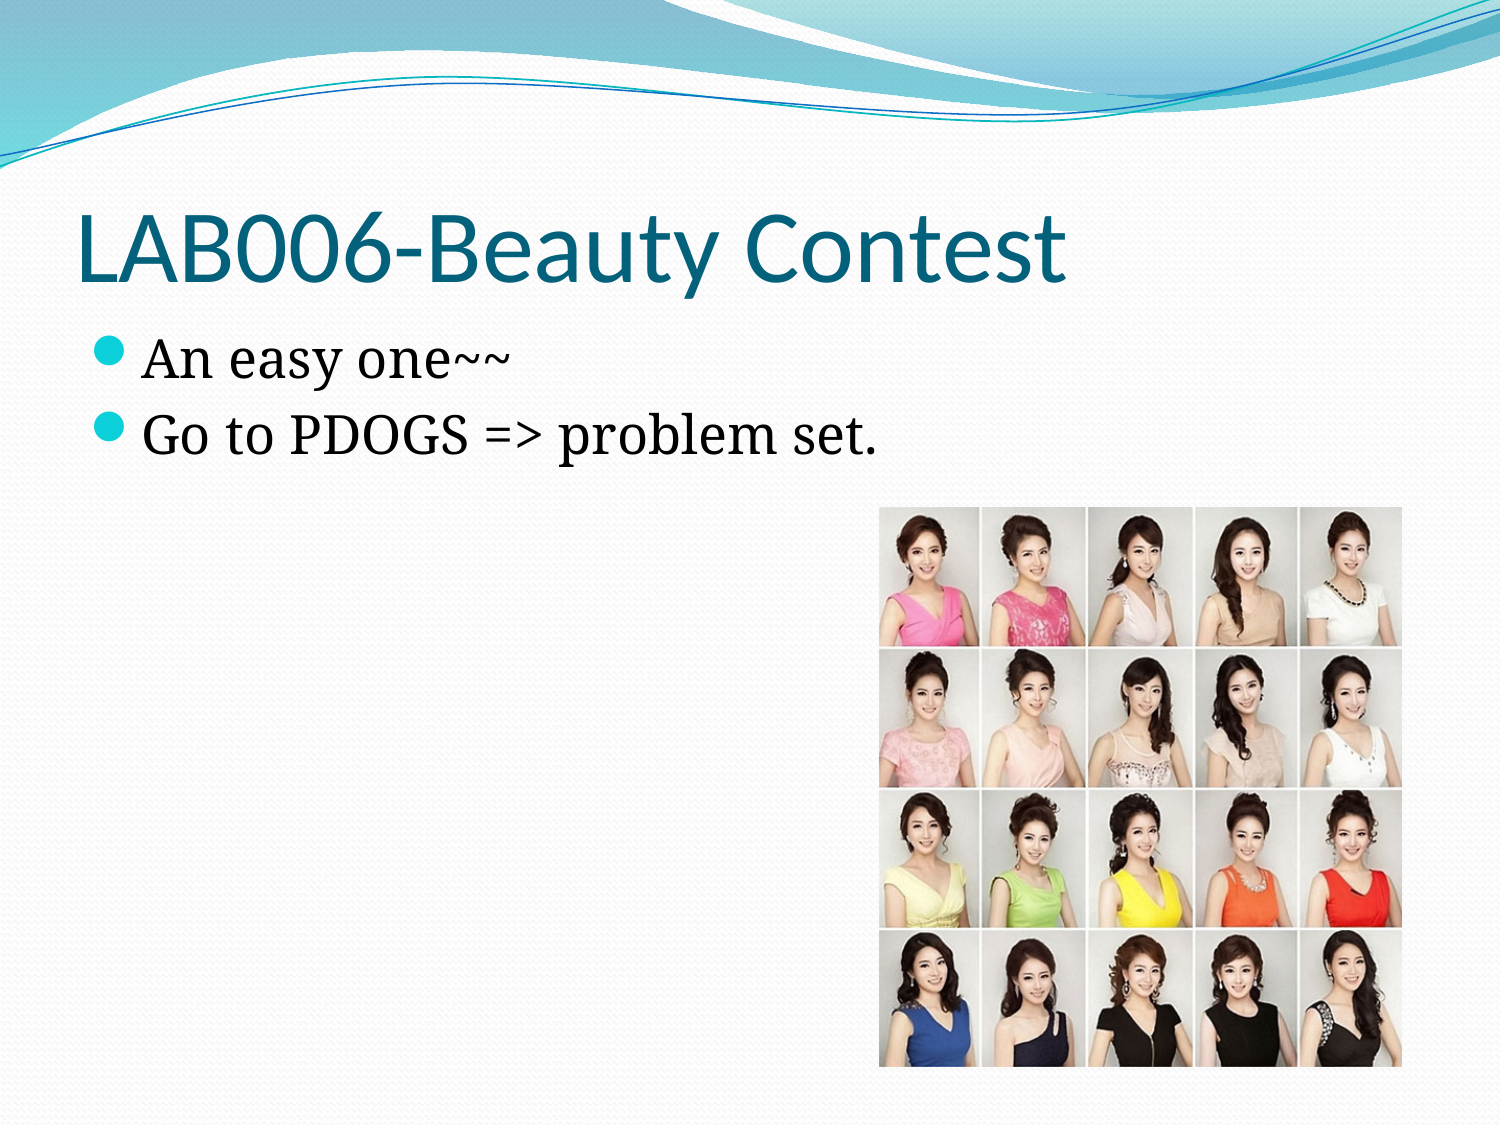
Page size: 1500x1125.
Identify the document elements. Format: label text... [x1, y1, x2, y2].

title LAB006-Beauty Contest [75, 115, 1425, 303]
list An easy one~~ Go to PDOGS => problem set. [75, 317, 1425, 1038]
picture [879, 507, 1402, 1067]
